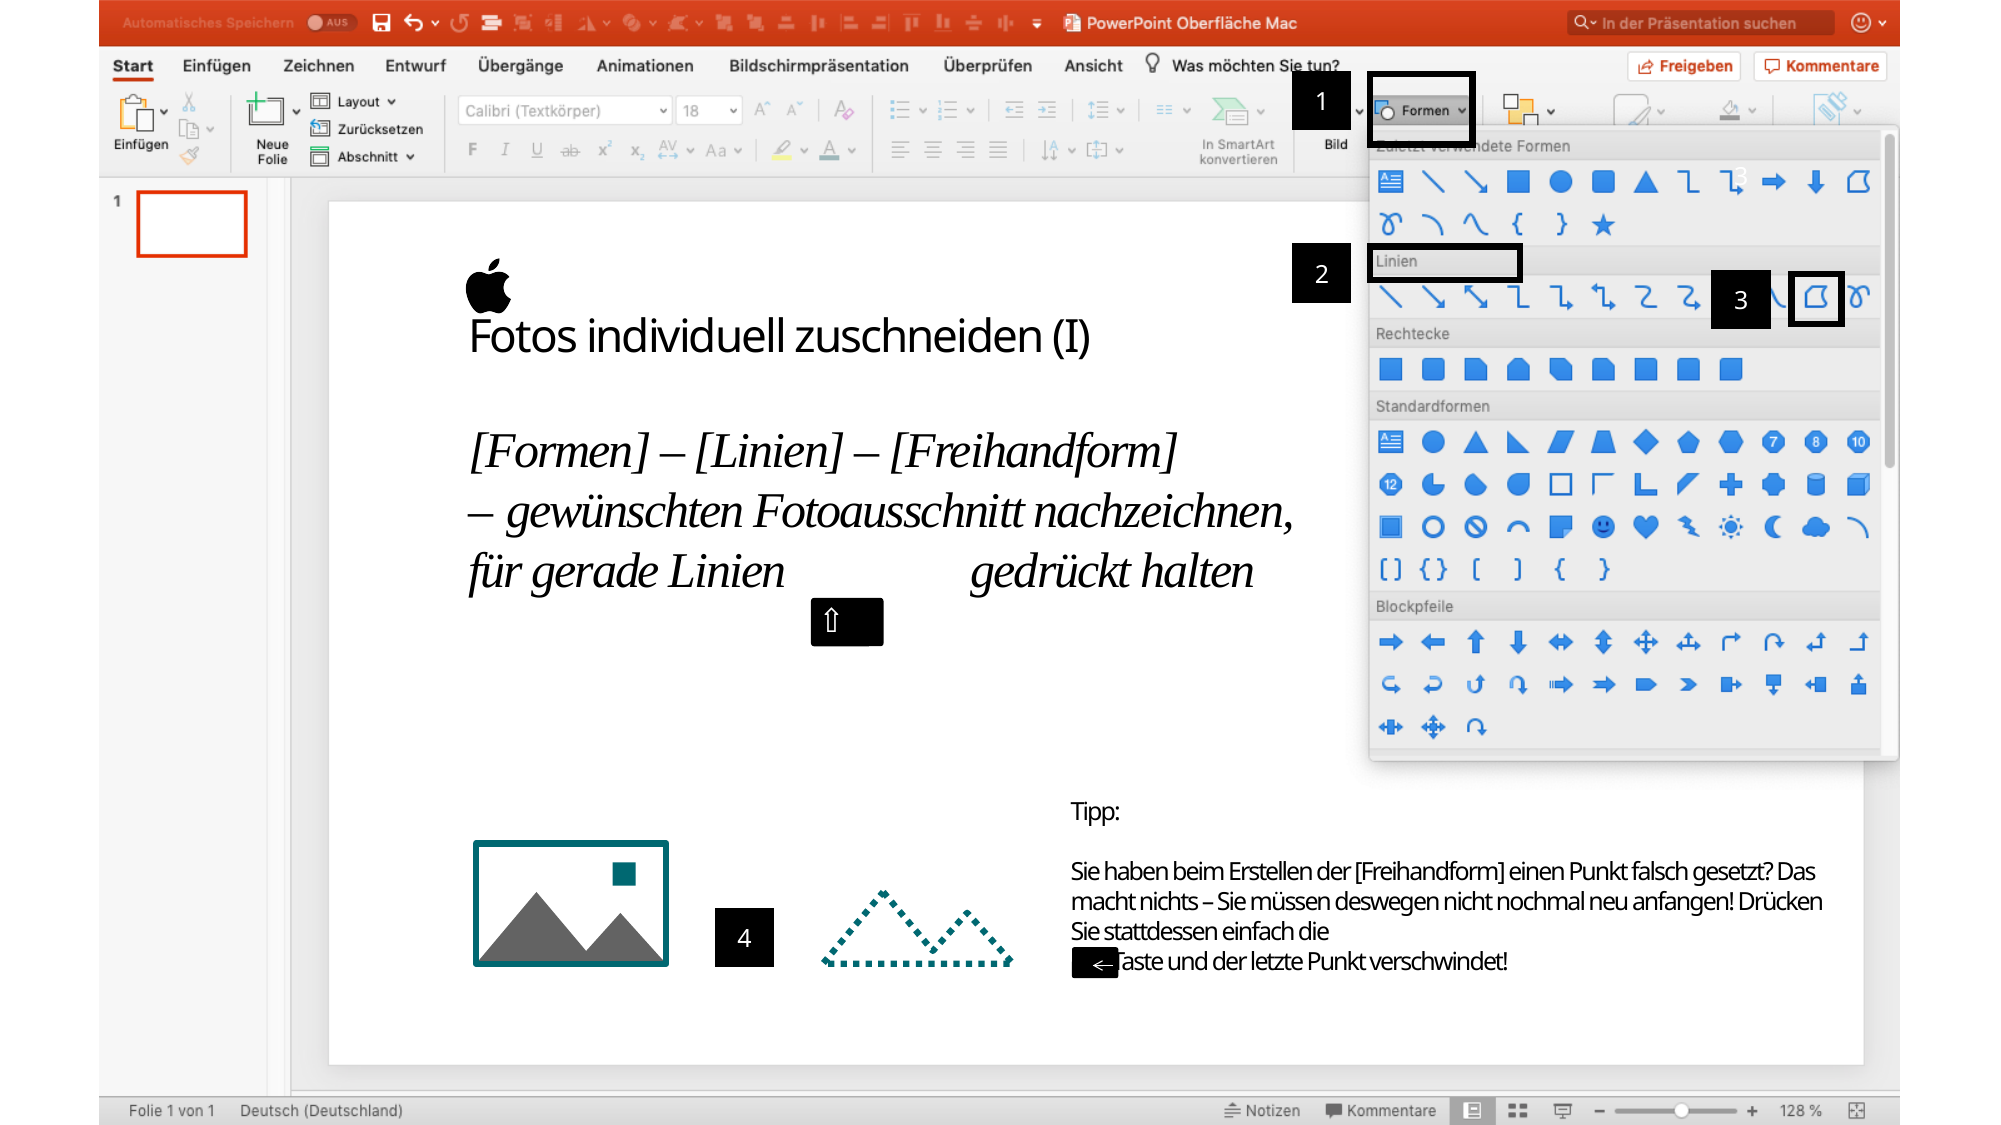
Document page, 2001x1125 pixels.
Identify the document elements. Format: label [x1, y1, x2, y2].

text_box [99, 0, 1901, 1125]
